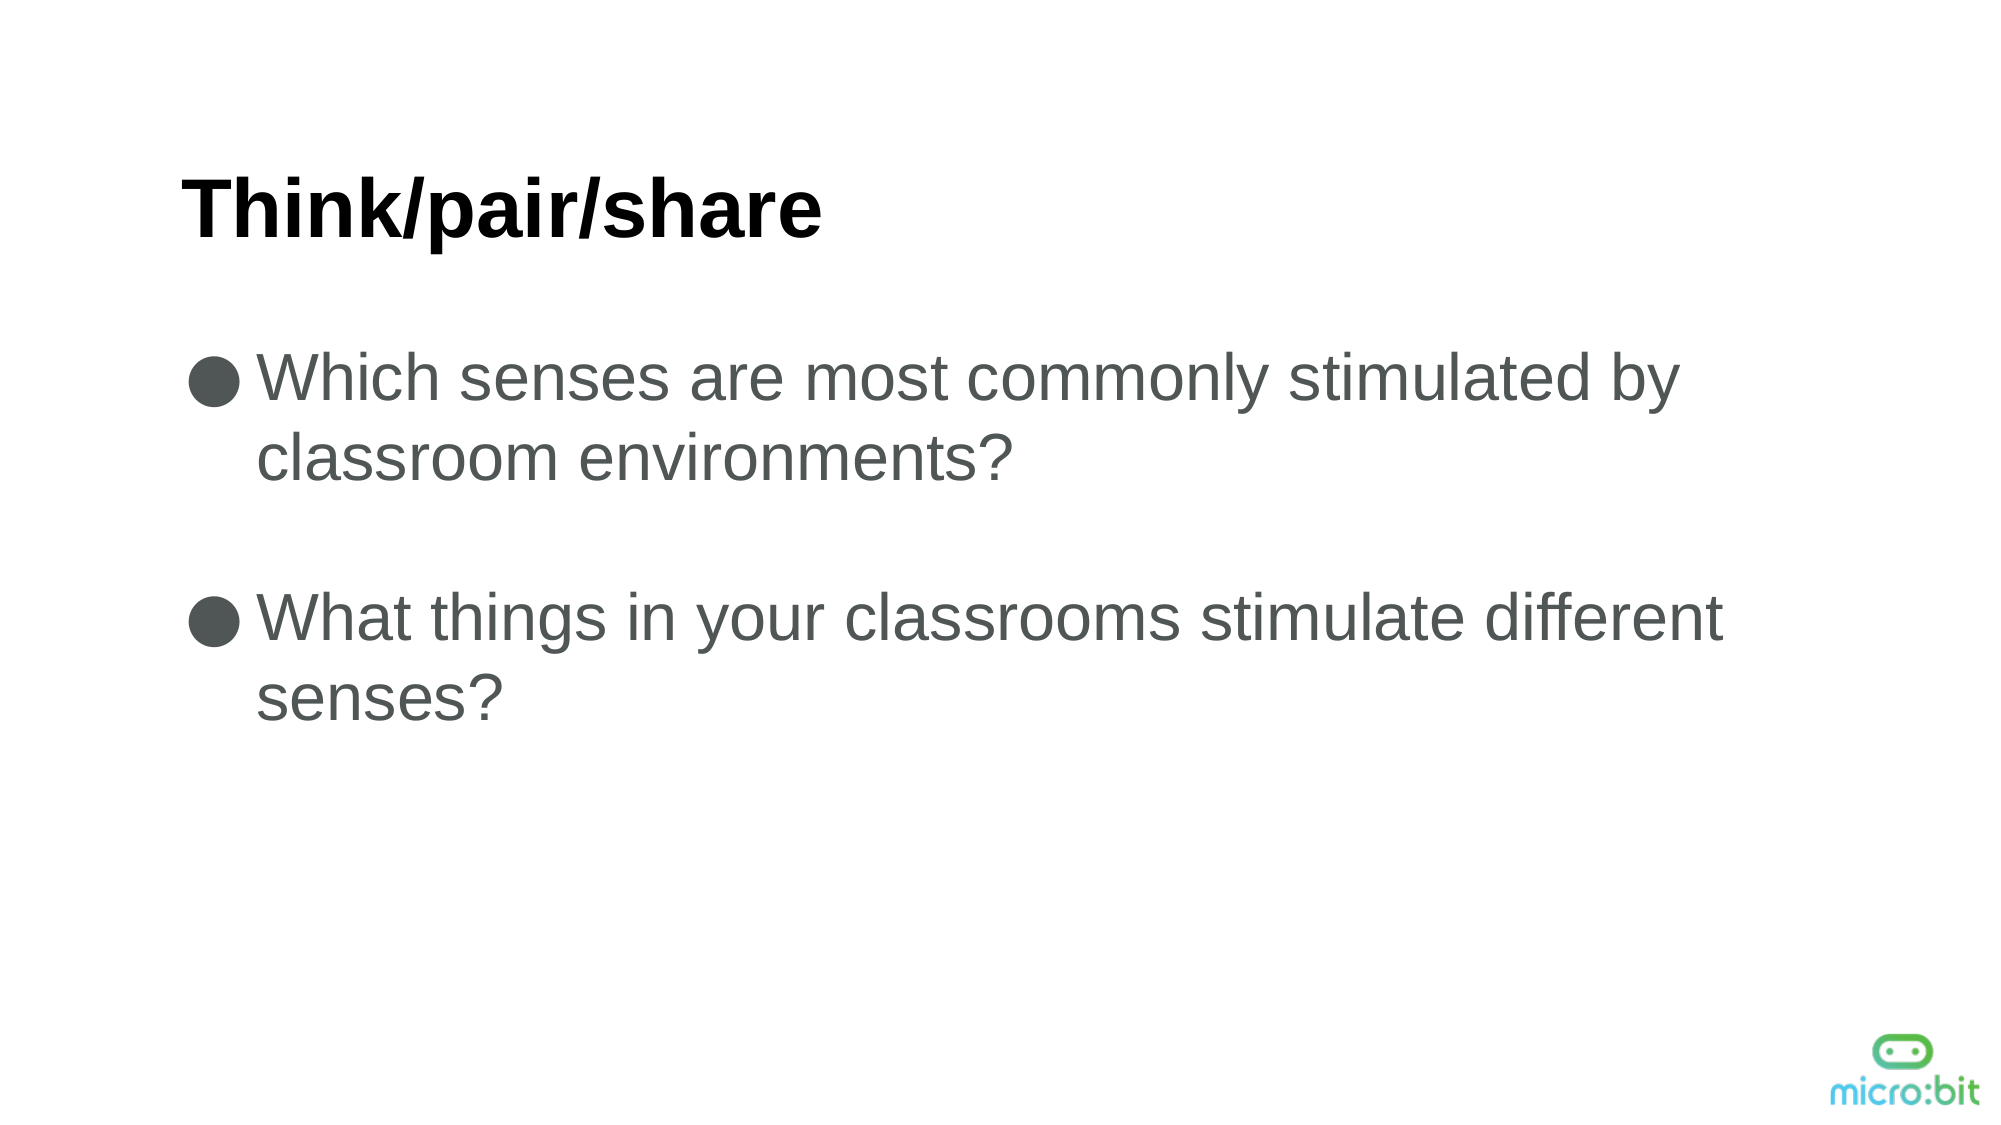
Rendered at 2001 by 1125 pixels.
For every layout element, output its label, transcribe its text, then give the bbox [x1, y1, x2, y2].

picture [1830, 1029, 1980, 1106]
text_box Think/pair/share Which senses are most commonly stimulated by classroom environments? What things in your classrooms stimulate different senses? [166, 60, 1918, 884]
